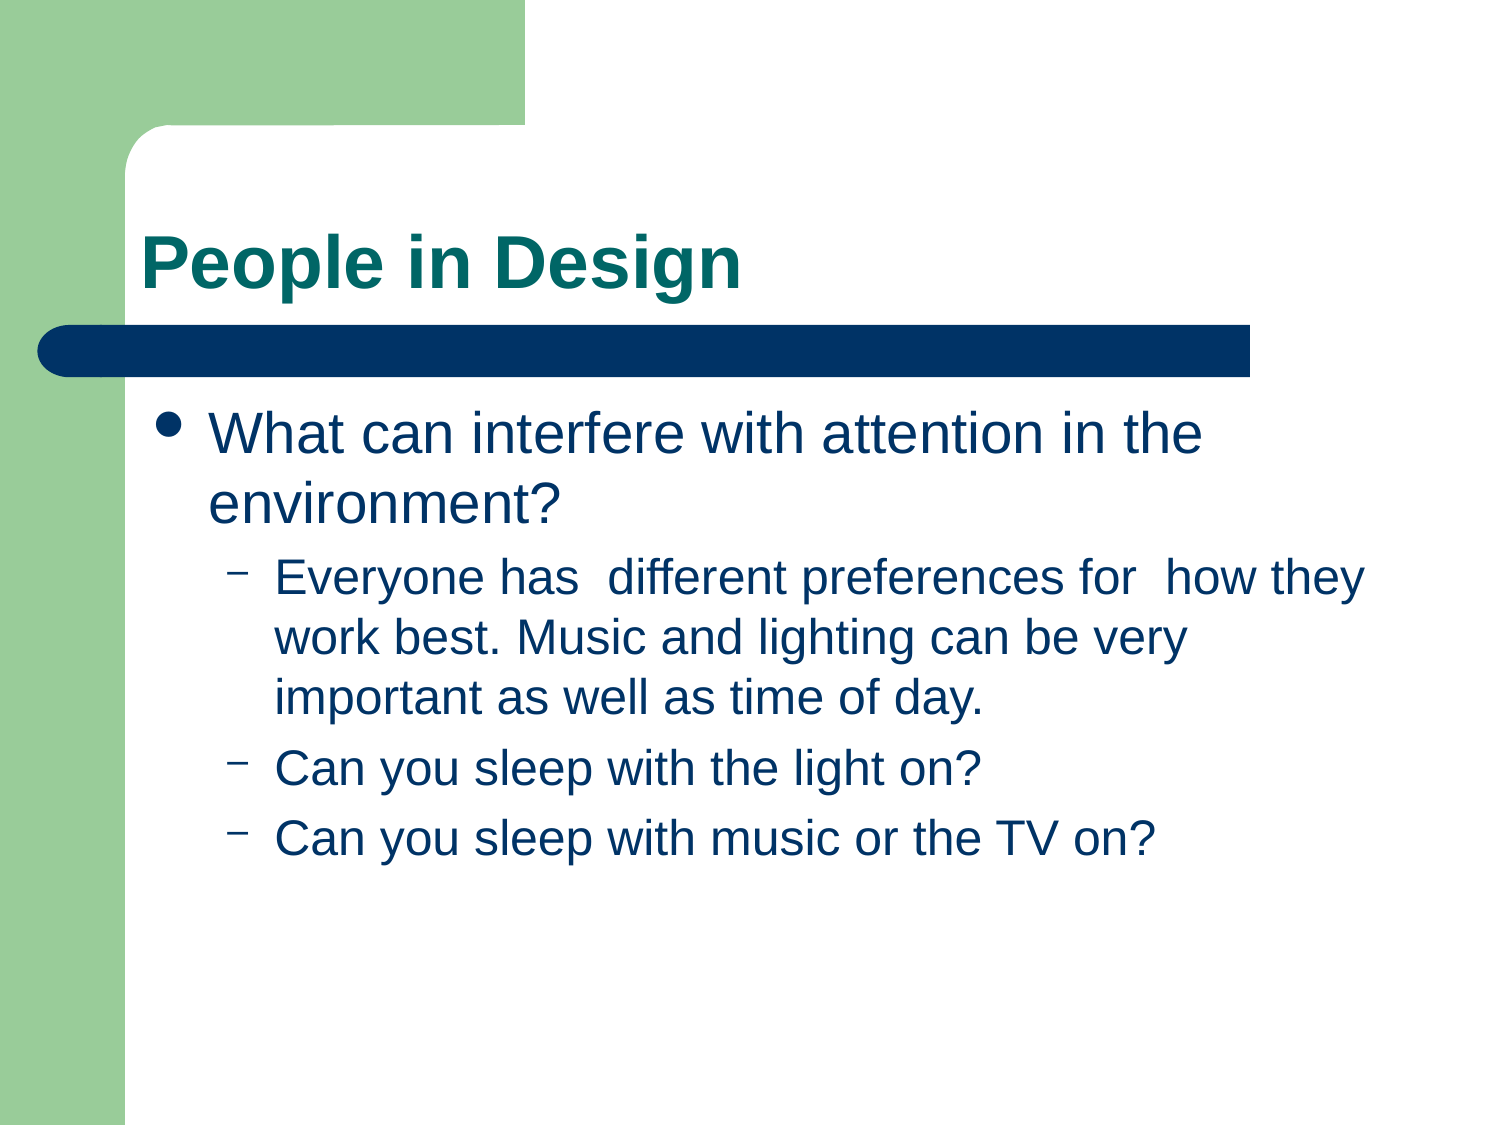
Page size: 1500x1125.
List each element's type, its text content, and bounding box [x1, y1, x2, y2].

title People in Design [124, 124, 1426, 313]
list What can interfere with attention in the environment? Everyone has different preferences for how they work best. Music and lighting can be very important as well as time of day. Can you sleep with the light on? Can you sleep with music or the TV on? [137, 387, 1400, 999]
